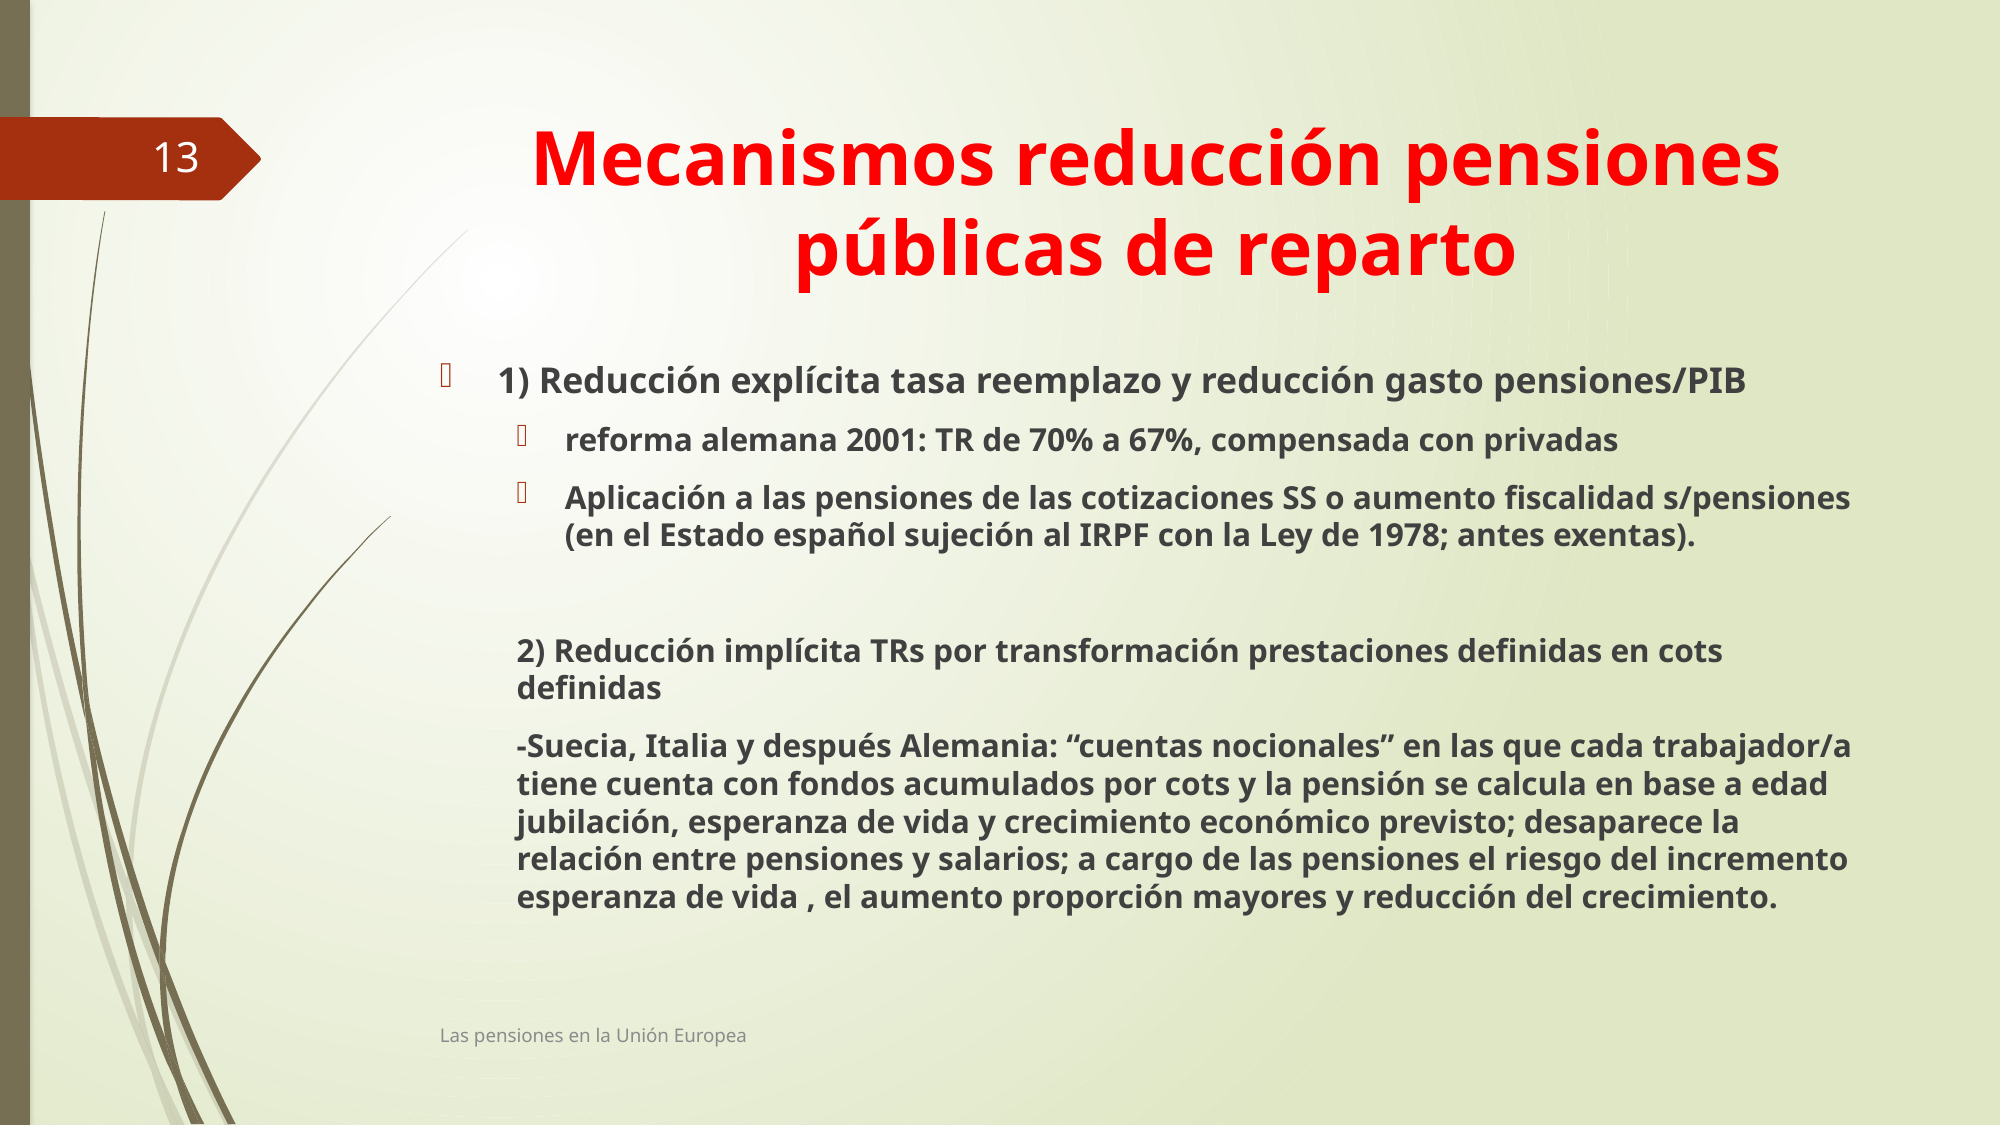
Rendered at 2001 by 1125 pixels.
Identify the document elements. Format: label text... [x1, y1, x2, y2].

list 1) Reducción explícita tasa reemplazo y reducción gasto pensiones/PIB reforma alemana 2001: TR de 70% a 67%, compensada con privadas Aplicación a las pensiones de las cotizaciones SS o aumento fiscalidad s/pensiones (en el Estado español sujeción al IRPF con la Ley de 1978; antes exentas). 2) Reducción implícita TRs por transformación prestaciones definidas en cots definidas -Suecia, Italia y después Alemania: “cuentas nocionales” en las que cada trabajador/a tiene cuenta con fondos acumulados por cots y la pensión se calcula en base a edad jubilación, esperanza de vida y crecimiento económico previsto; desaparece la relación entre pensiones y salarios; a cargo de las pensiones el riesgo del incremento esperanza de vida , el aumento proporción mayores y reducción del crecimiento. [424, 350, 1888, 970]
footer Las pensiones en la Unión Europea [424, 1006, 1675, 1067]
title Mecanismos reducción pensiones públicas de reparto [425, 102, 1888, 313]
slide_number 13 [87, 129, 216, 190]
